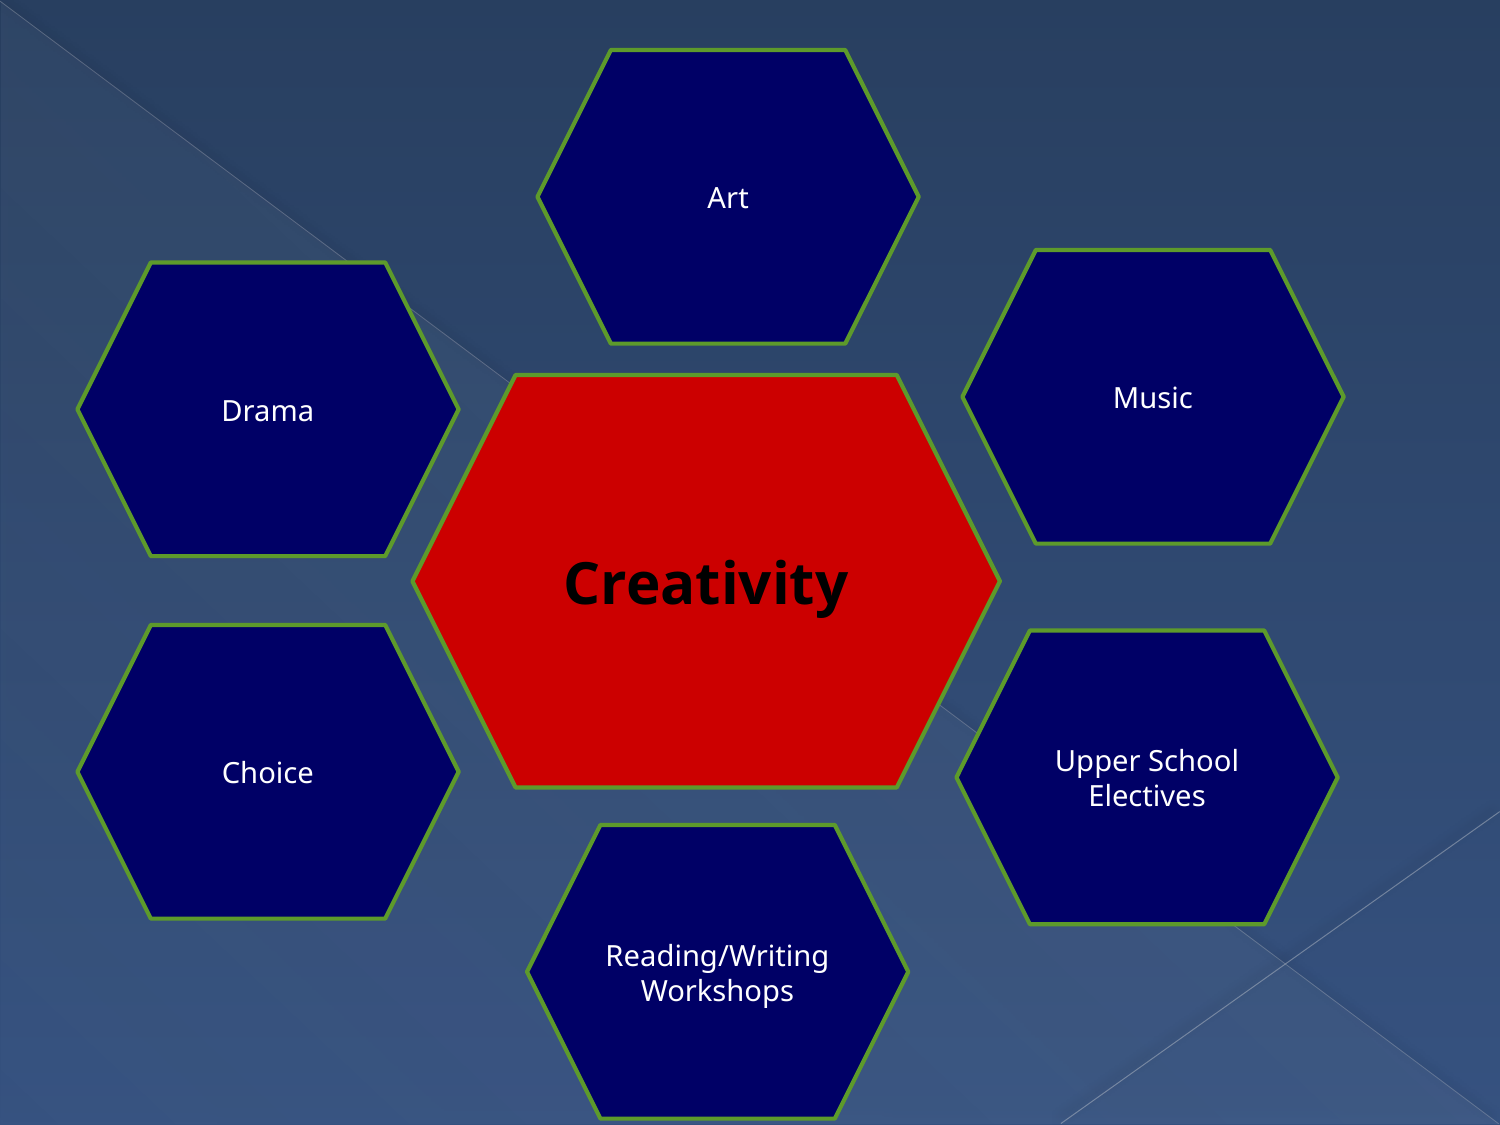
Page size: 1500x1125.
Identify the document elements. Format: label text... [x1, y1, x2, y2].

text_box Music [960, 247, 1346, 546]
text_box Reading/Writing Workshops [525, 822, 911, 1121]
text_box Art [535, 47, 921, 346]
text_box Choice [75, 622, 461, 921]
text_box Drama [75, 260, 461, 559]
text_box Upper School Electives [954, 628, 1340, 927]
text_box Creativity [410, 372, 1002, 790]
